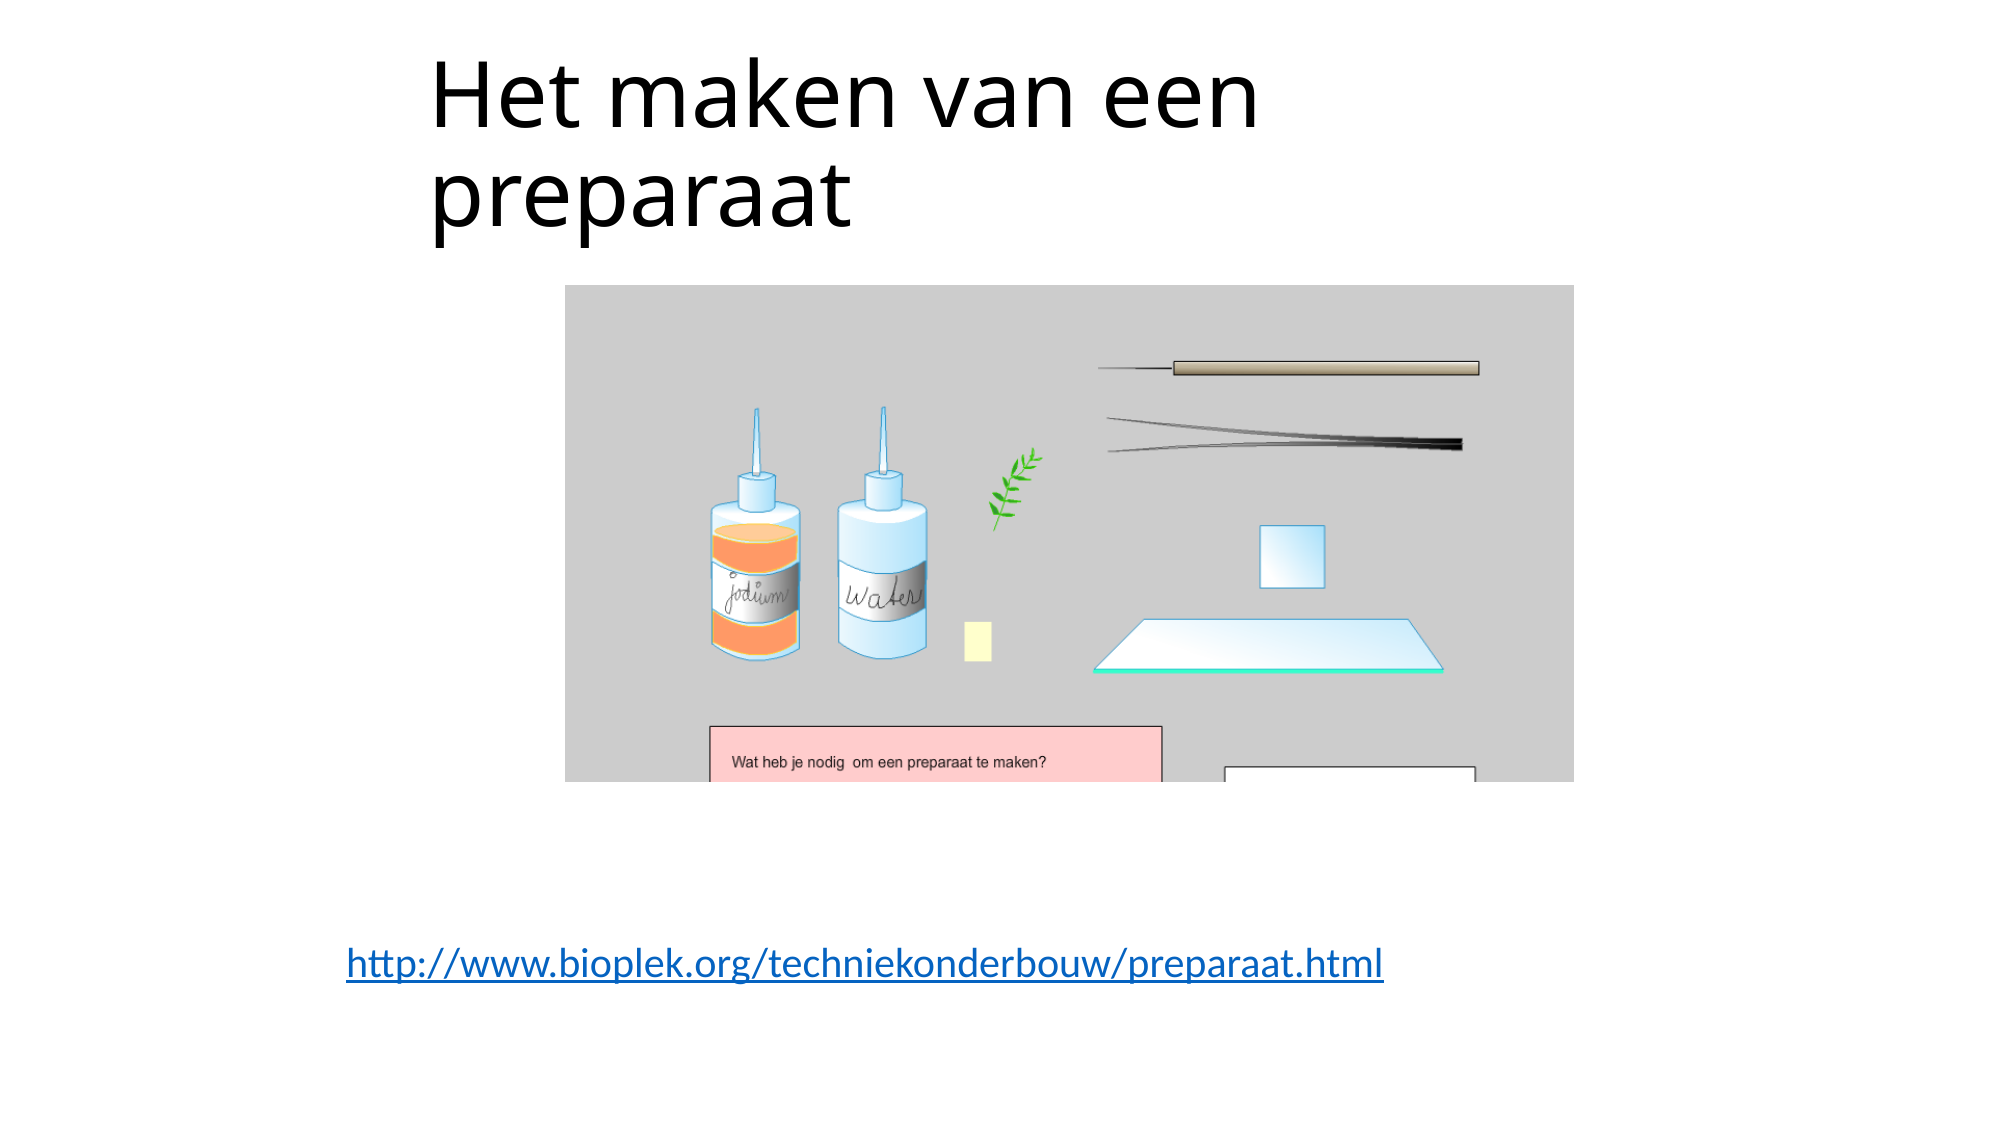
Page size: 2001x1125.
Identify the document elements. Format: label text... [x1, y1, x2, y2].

picture [565, 285, 1574, 782]
list http://www.bioplek.org/techniekonderbouw/preparaat.html [331, 868, 1750, 997]
title Het maken van een preparaat [413, 56, 1574, 238]
